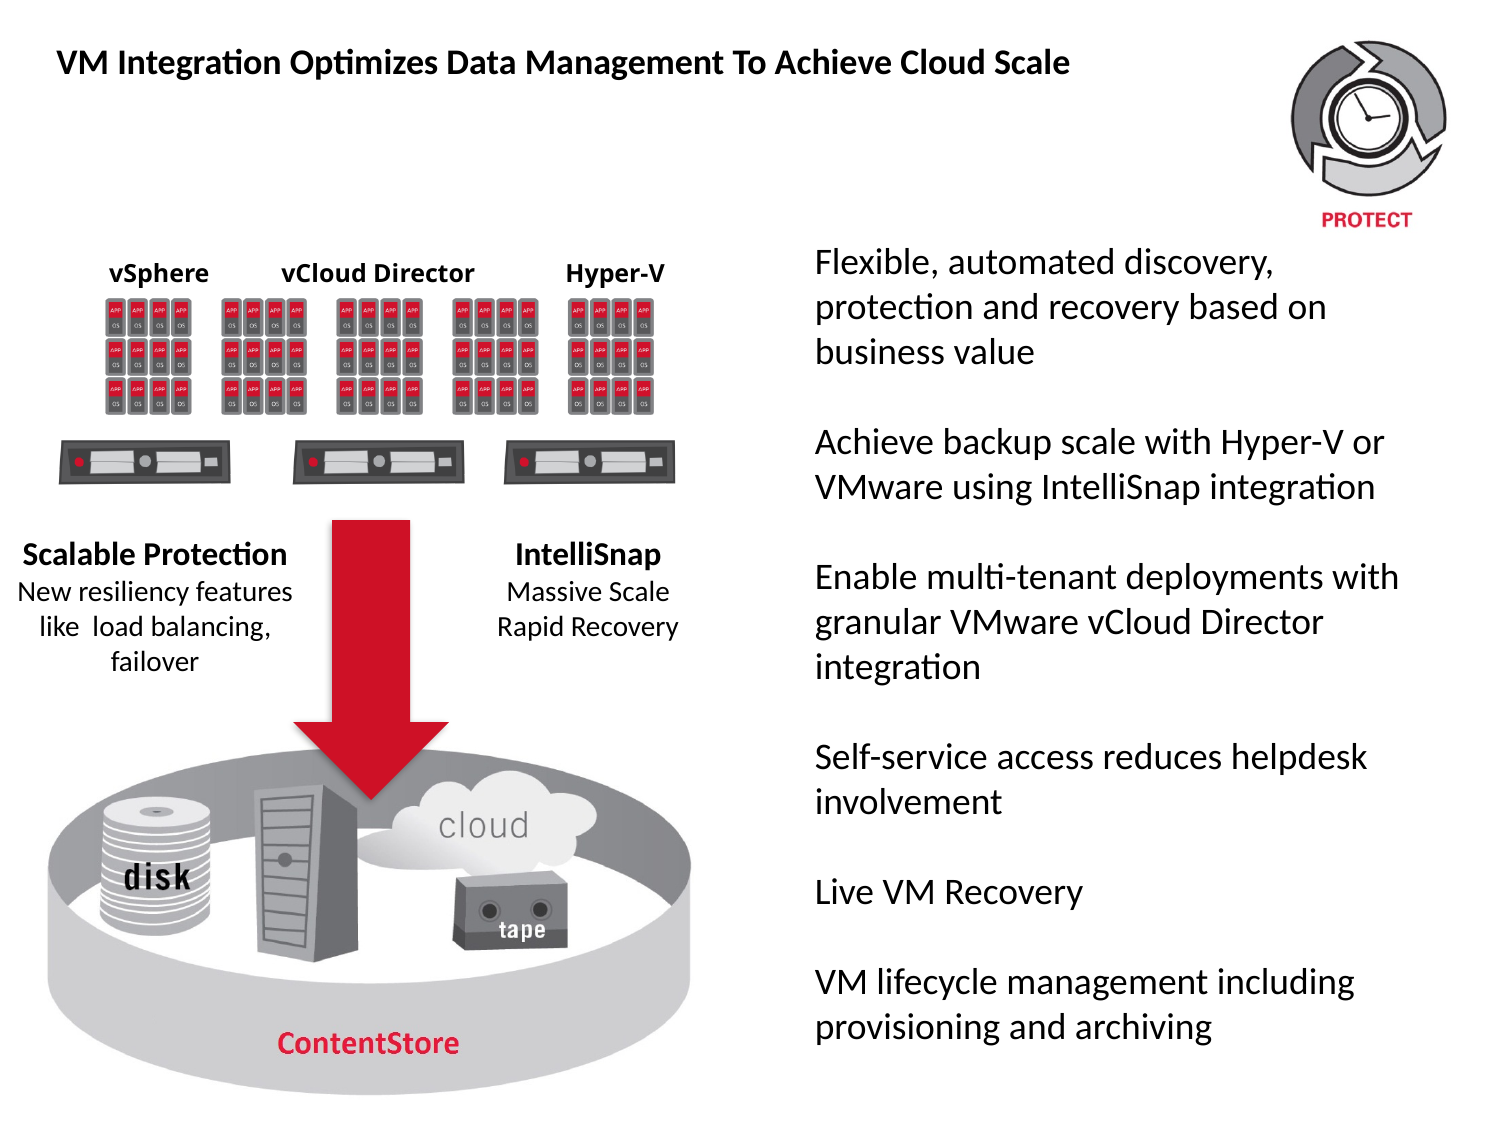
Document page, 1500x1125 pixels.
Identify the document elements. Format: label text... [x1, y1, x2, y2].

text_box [212, 298, 316, 416]
text_box vSphere [62, 249, 241, 295]
text_box vCloud Director [241, 249, 516, 295]
text_box Hyper-V [542, 249, 688, 295]
text_box IntelliSnap Massive Scale Rapid Recovery [482, 524, 694, 685]
text_box Scalable Protection New resiliency features like load balancing, failover [0, 524, 313, 685]
picture [291, 438, 466, 489]
picture [37, 741, 701, 1101]
text_box [292, 519, 450, 739]
picture [57, 438, 232, 489]
picture [1274, 24, 1460, 235]
title VM Integration Optimizes Data Management To Achieve Cloud Scale [41, 30, 1232, 90]
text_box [327, 298, 432, 416]
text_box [558, 298, 663, 416]
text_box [96, 298, 201, 416]
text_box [443, 298, 548, 416]
picture [502, 438, 676, 489]
text_box Flexible, automated discovery, protection and recovery based on business value Achieve backup scale with Hyper-V or VMware using IntelliSnap integration Enable multi-tenant deployments with granular VMware vCloud Director integration Self-service access reduces helpdesk involvement Live VM Recovery VM lifecycle management including provisioning and archiving [800, 229, 1425, 1055]
